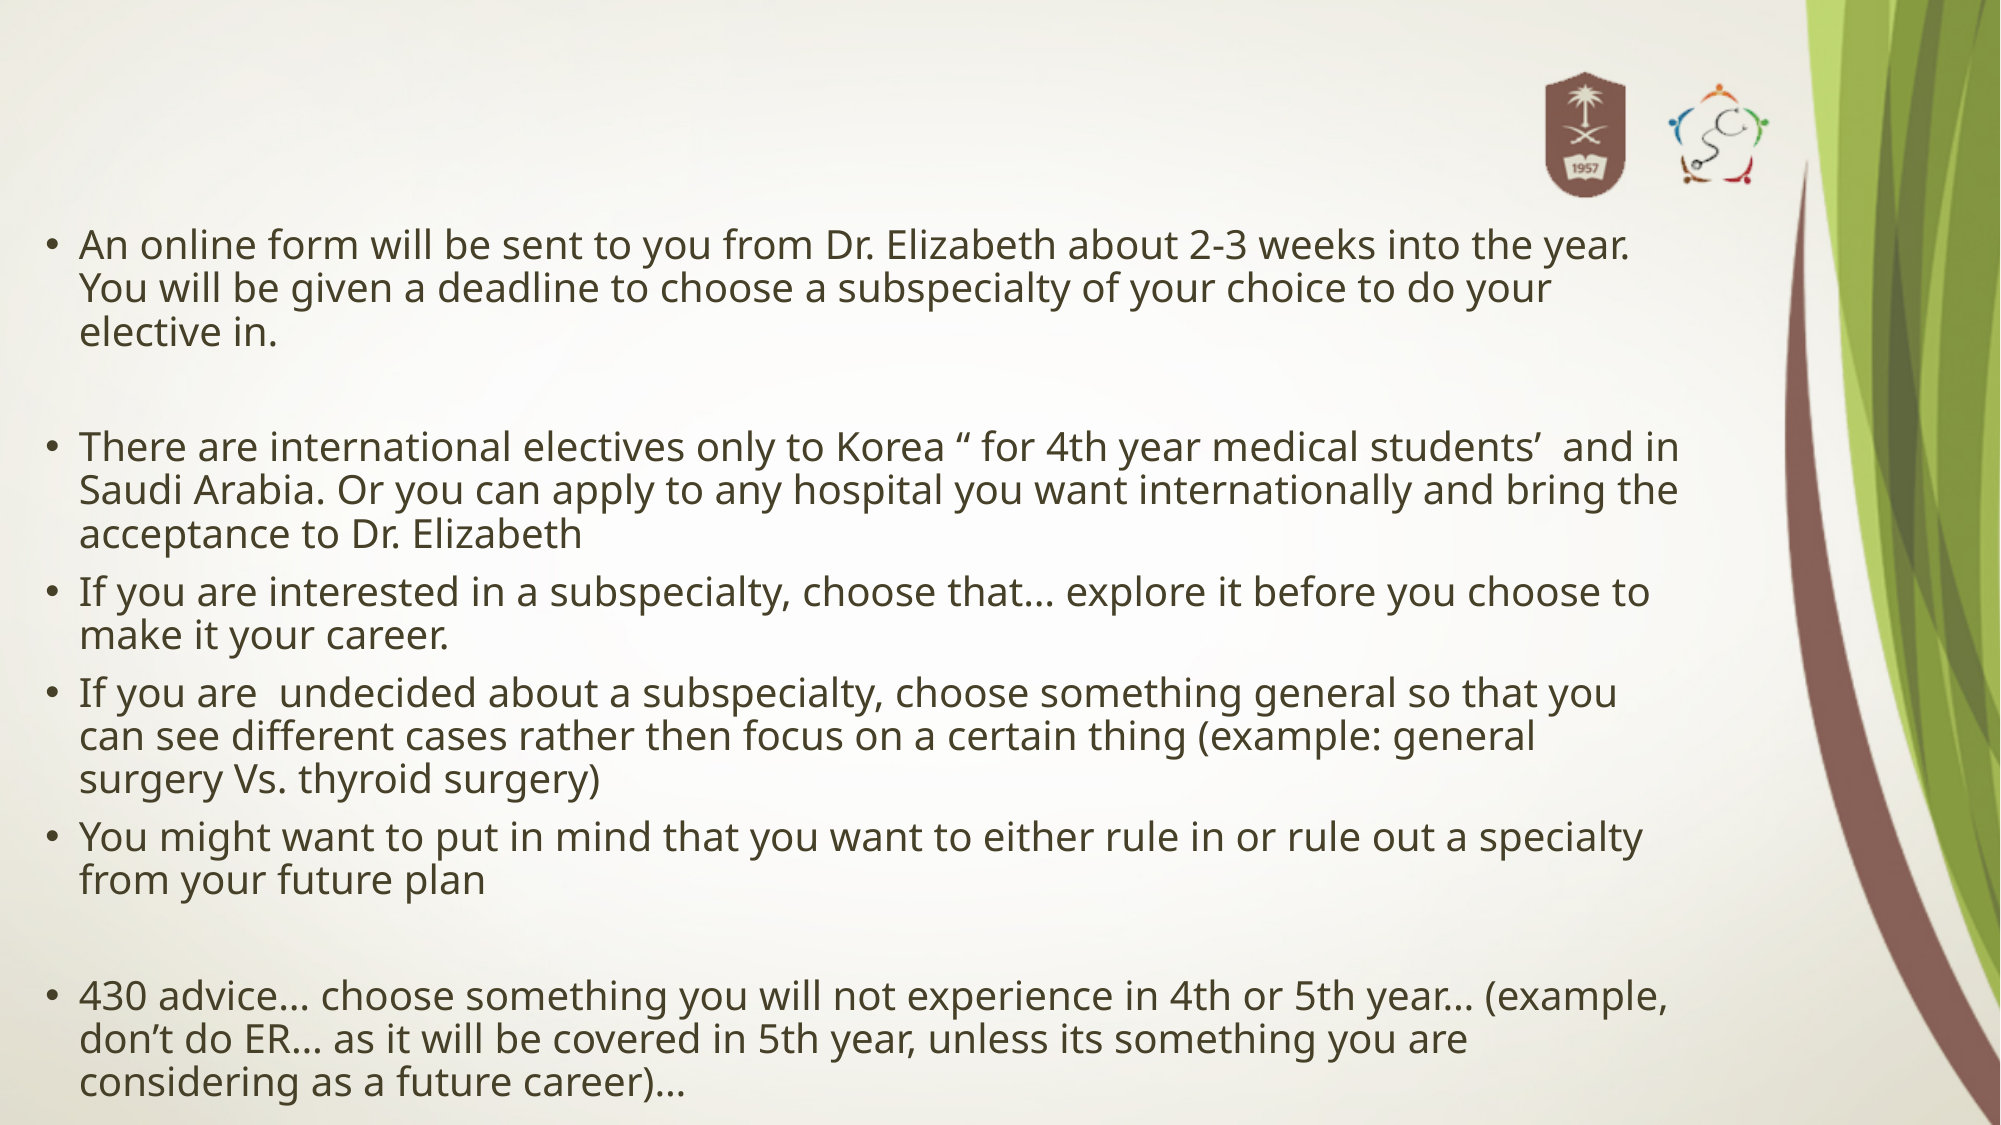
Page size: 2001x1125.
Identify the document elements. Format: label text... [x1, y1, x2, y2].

picture [0, 0, 2001, 1125]
list An online form will be sent to you from Dr. Elizabeth about 2-3 weeks into the year. You will be given a deadline to choose a subspecialty of your choice to do your elective in. There are international electives only to Korea “ for 4th year medical students’ and in Saudi Arabia. Or you can apply to any hospital you want internationally and bring the acceptance to Dr. Elizabeth If you are interested in a subspecialty, choose that… explore it before you choose to make it your career. If you are undecided about a subspecialty, choose something general so that you can see different cases rather then focus on a certain thing (example: general surgery Vs. thyroid surgery) You might want to put in mind that you want to either rule in or rule out a specialty from your future plan 430 advice… choose something you will not experience in 4th or 5th year… (example, don’t do ER… as it will be covered in 5th year, unless its something you are considering as a future career)… [30, 217, 1700, 1125]
